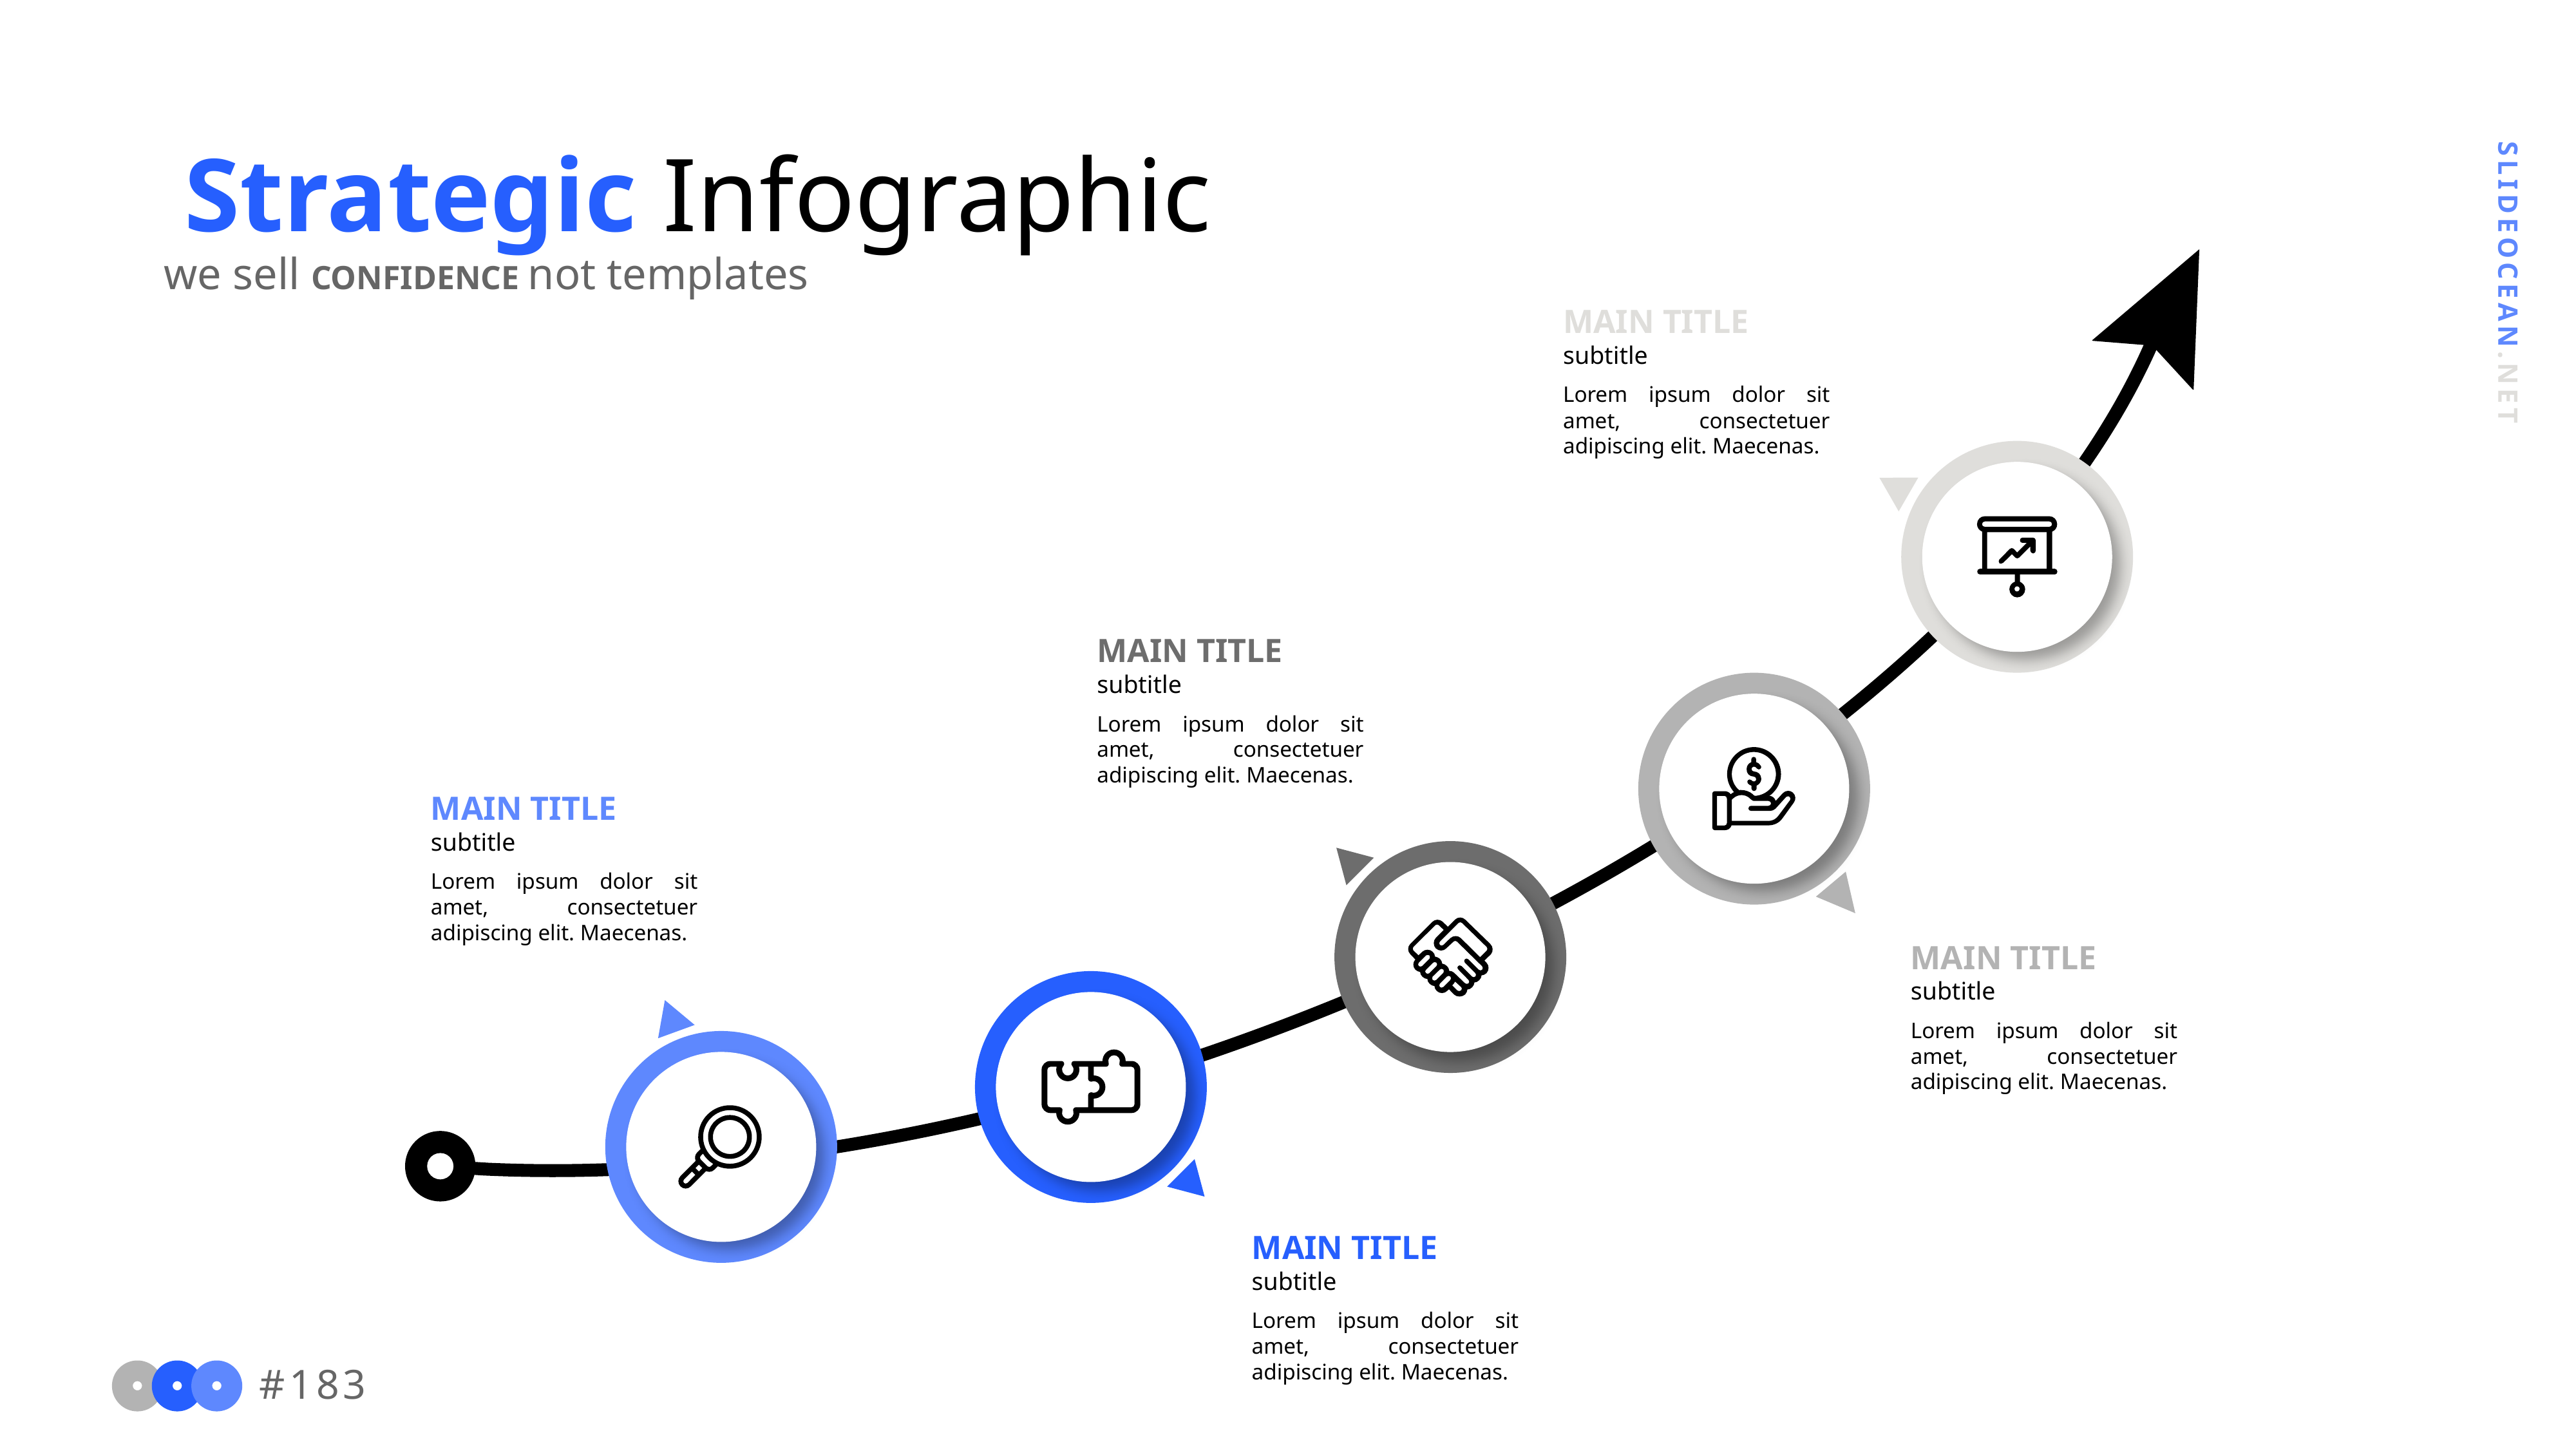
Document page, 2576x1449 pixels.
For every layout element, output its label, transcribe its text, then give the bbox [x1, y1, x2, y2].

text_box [1328, 840, 1567, 1074]
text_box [1553, 296, 1841, 465]
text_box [1242, 1221, 1529, 1390]
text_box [1712, 746, 1797, 831]
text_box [1877, 440, 2134, 674]
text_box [1087, 625, 1374, 794]
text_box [677, 1104, 765, 1189]
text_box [974, 971, 1213, 1204]
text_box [421, 782, 708, 951]
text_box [390, 242, 2277, 1202]
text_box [605, 998, 838, 1264]
text_box #183 [259, 1359, 1065, 1408]
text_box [1900, 931, 2188, 1101]
text_box Strategic Infographic [175, 126, 1221, 247]
text_box we sell CONFIDENCE not templates [164, 247, 390, 299]
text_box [1638, 672, 1871, 918]
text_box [1976, 516, 2058, 598]
